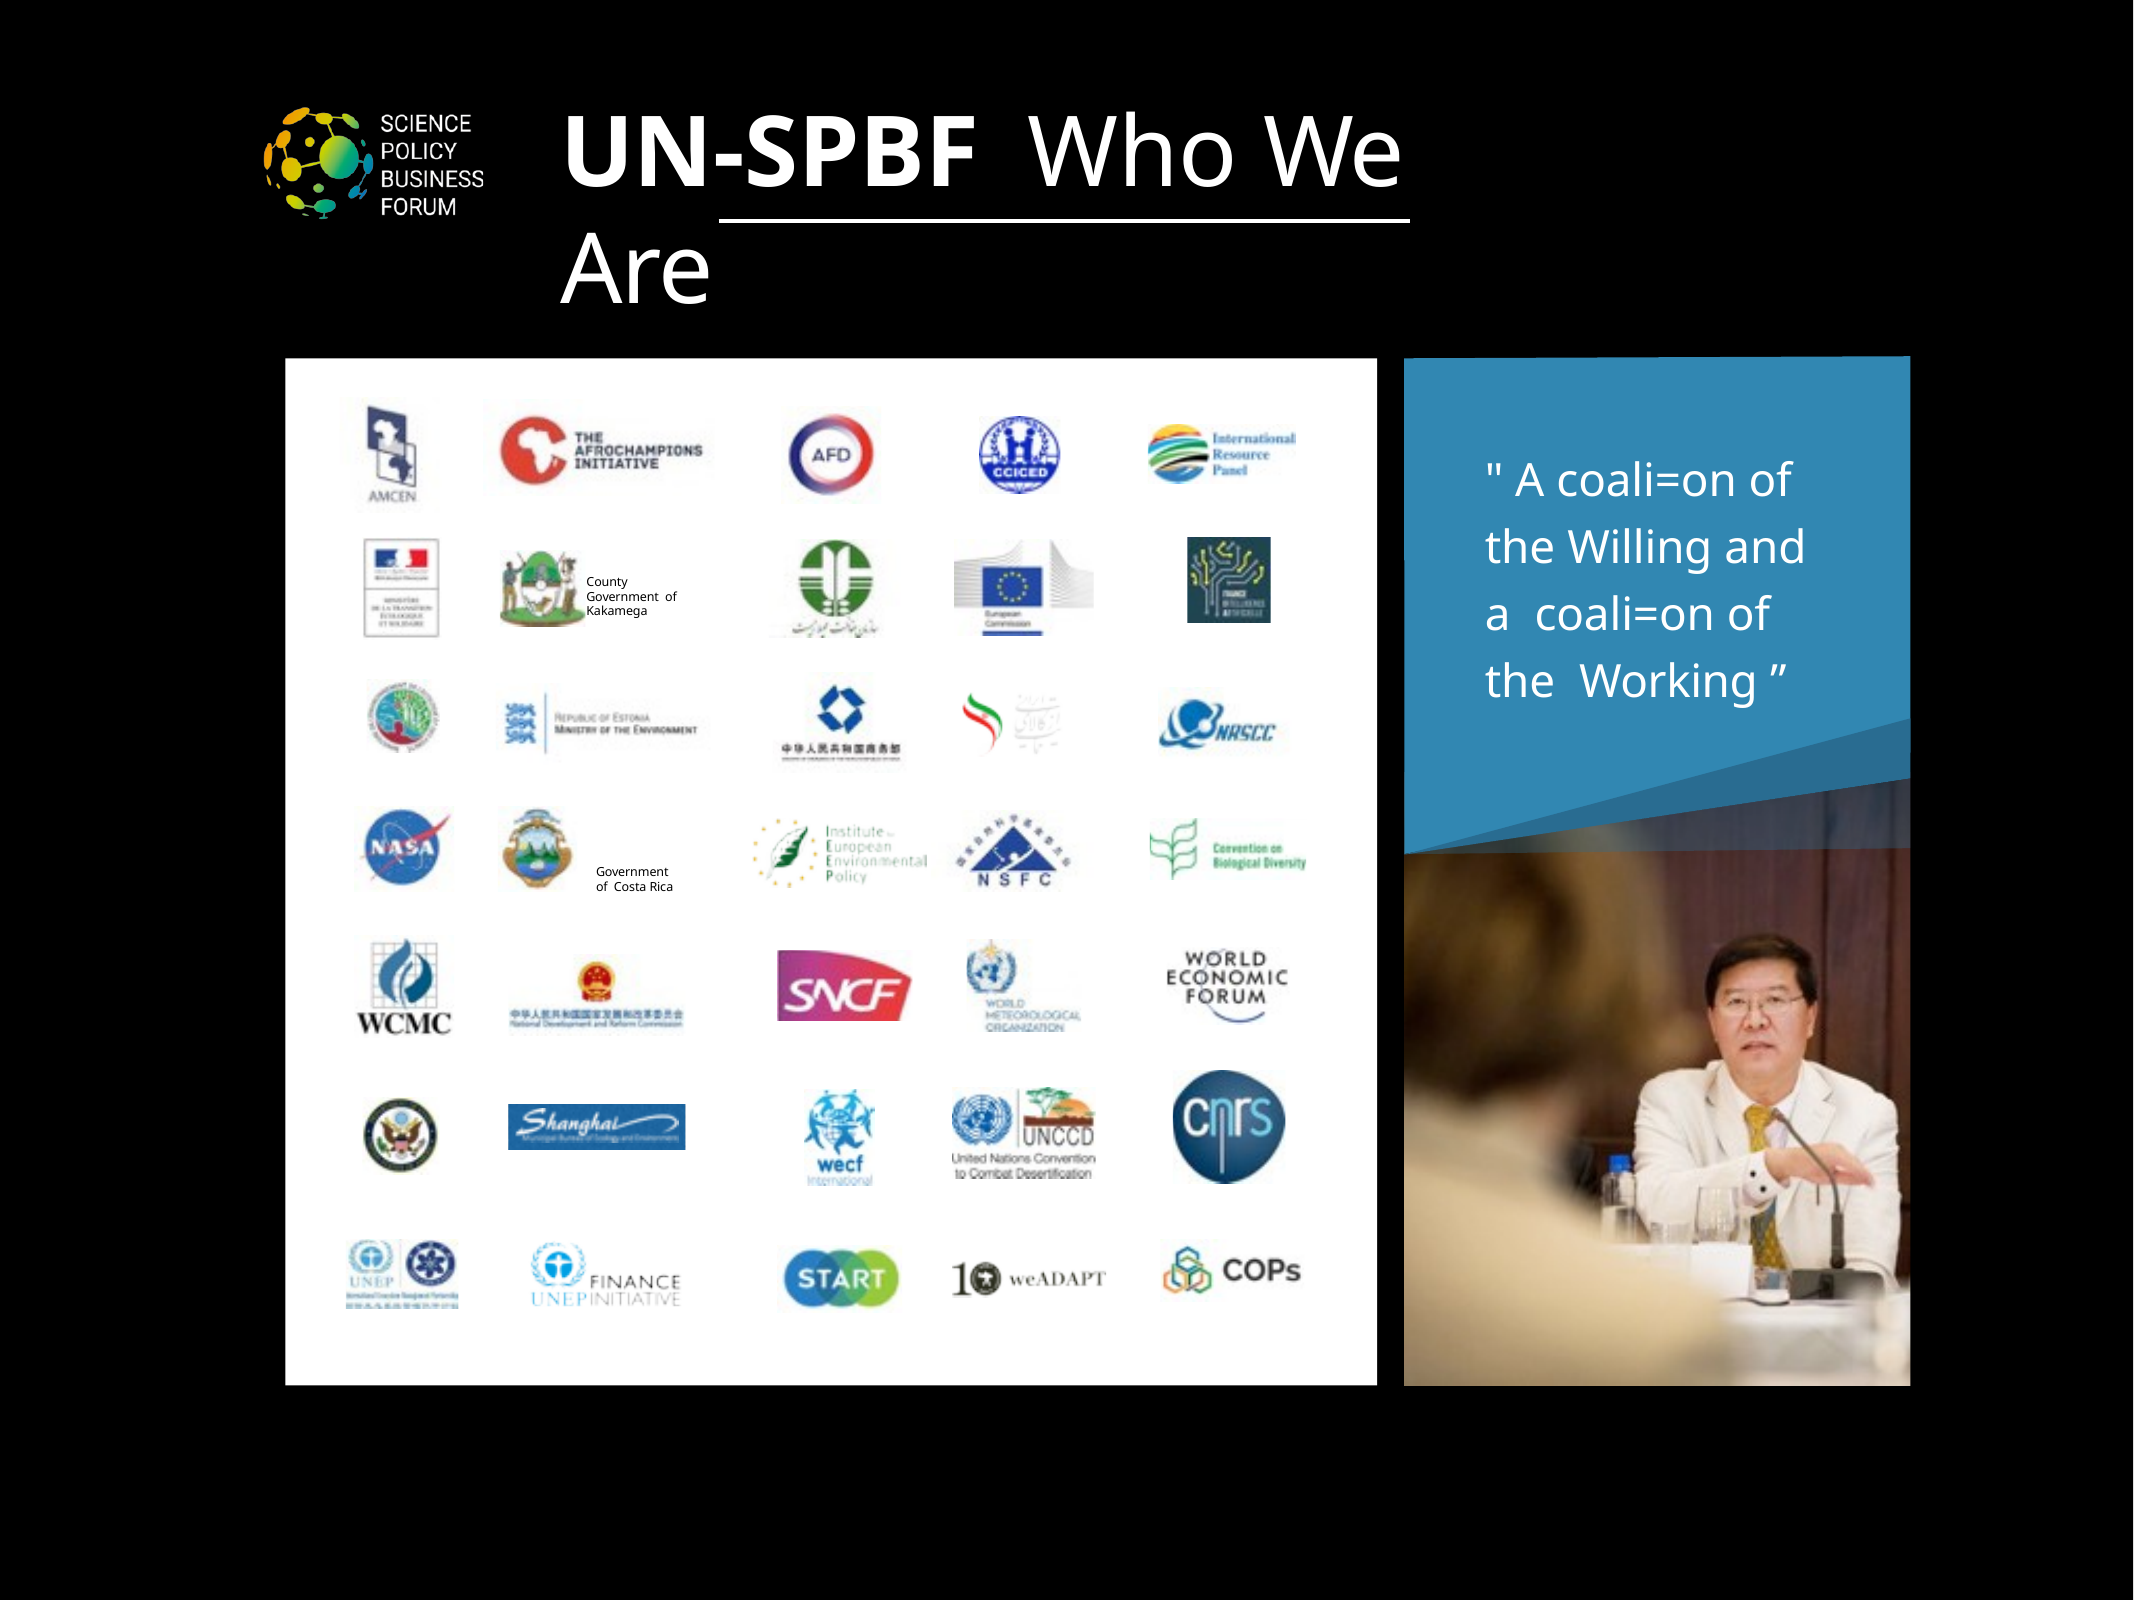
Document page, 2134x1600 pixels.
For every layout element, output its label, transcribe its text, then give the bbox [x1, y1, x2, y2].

title UN-SPBF Who We Are [557, 86, 1576, 356]
text_box [1166, 947, 1290, 1025]
text_box [362, 537, 442, 640]
text_box [285, 358, 1378, 1386]
text_box [1403, 778, 1911, 855]
text_box [362, 1097, 440, 1175]
text_box [508, 954, 686, 1036]
text_box " A coali=on of the Willing and a coali=on of the Working ” [1482, 436, 1819, 707]
text_box [752, 818, 927, 888]
text_box [1404, 849, 1911, 1386]
text_box [1187, 537, 1271, 623]
text_box [508, 1104, 686, 1150]
text_box [1149, 818, 1307, 880]
text_box County Government of Kakamega Government of Costa Rica [285, 571, 1377, 894]
text_box [777, 1245, 903, 1313]
text_box [1158, 687, 1298, 761]
text_box [354, 935, 455, 1038]
text_box [781, 406, 882, 505]
text_box [366, 679, 440, 753]
text_box [954, 539, 1094, 571]
text_box [966, 939, 1082, 1032]
text_box [499, 550, 586, 571]
text_box [931, 810, 1094, 892]
text_box [354, 806, 455, 892]
text_box [345, 1239, 459, 1309]
text_box [483, 399, 719, 496]
text_box [804, 1089, 875, 1186]
text_box [218, 60, 484, 265]
text_box [979, 416, 1061, 494]
text_box [527, 1239, 684, 1309]
text_box [1160, 1239, 1305, 1302]
text_box [515, 1108, 679, 1143]
text_box [772, 672, 911, 773]
text_box [962, 689, 1073, 757]
text_box [1413, 718, 1911, 852]
text_box [1147, 424, 1296, 484]
text_box [339, 397, 442, 513]
text_box [952, 1087, 1096, 1180]
text_box [1172, 1070, 1286, 1184]
text_box [777, 950, 913, 1021]
text_box [952, 1260, 1107, 1298]
text_box [1404, 356, 1911, 854]
text_box [768, 539, 911, 571]
